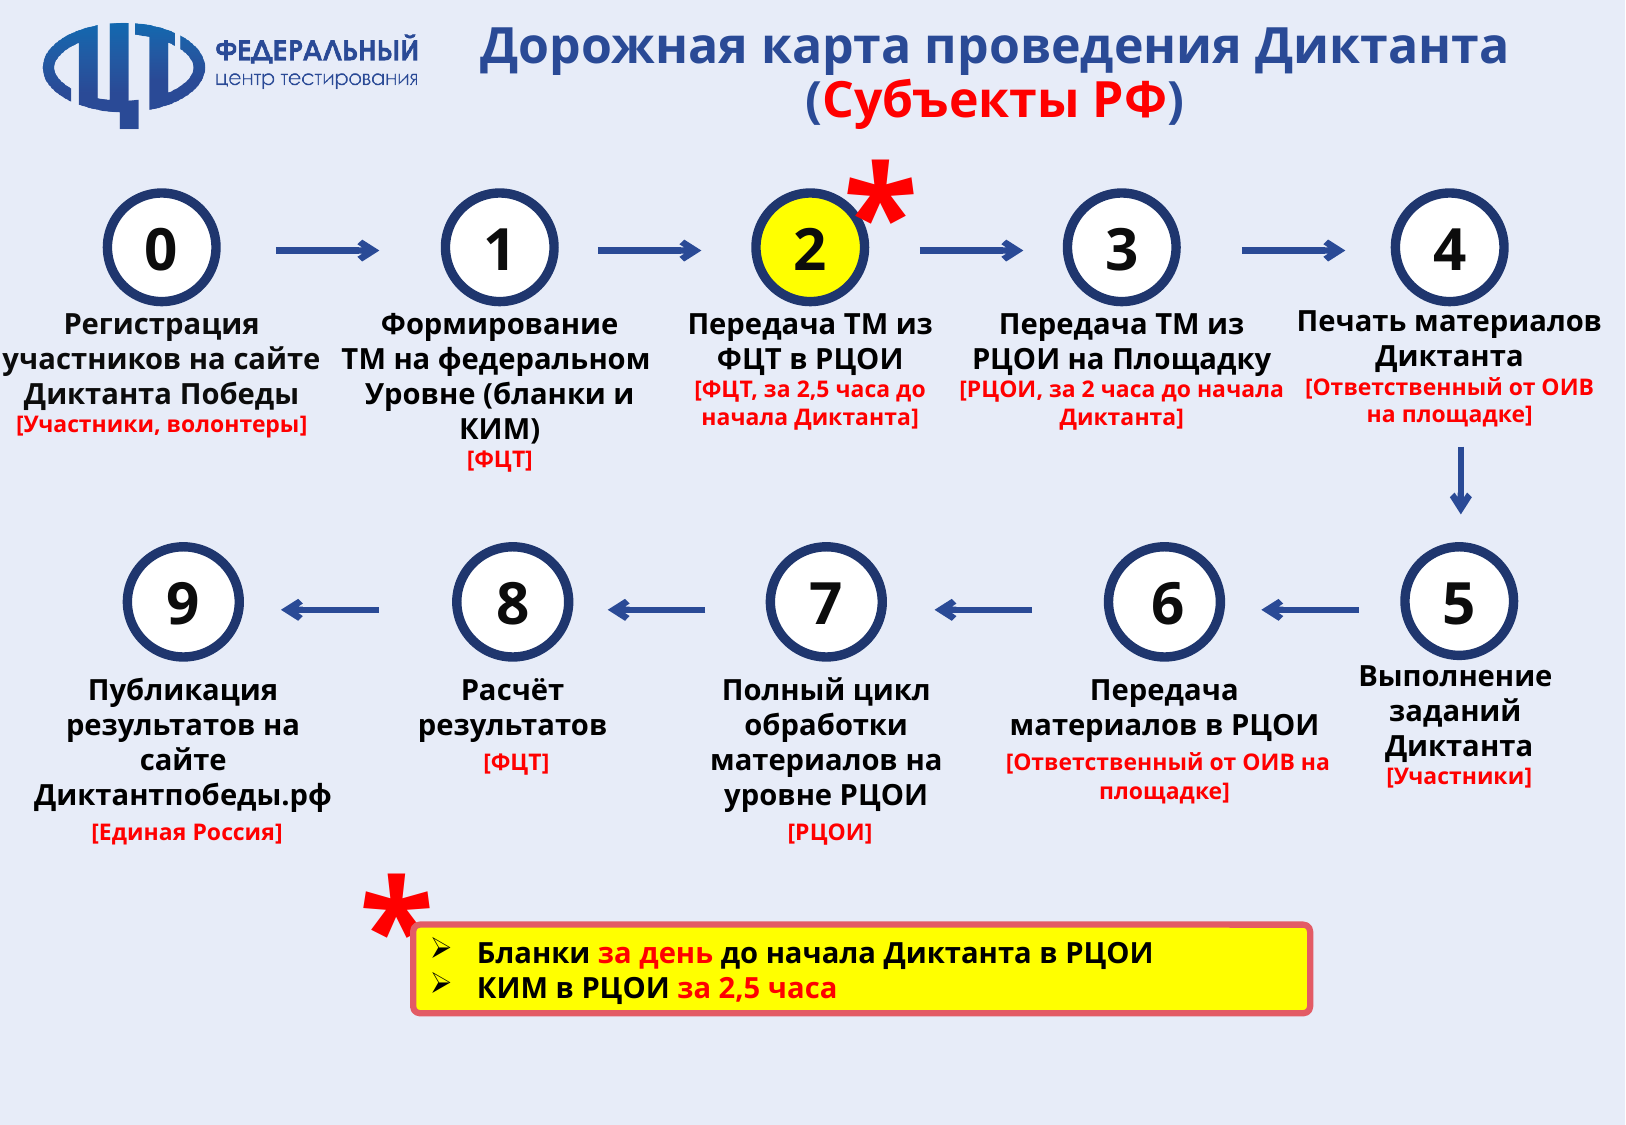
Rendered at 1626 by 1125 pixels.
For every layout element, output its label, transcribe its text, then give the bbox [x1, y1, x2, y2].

text_box Регистрация участников на сайте Диктанта Победы [Участники, волонтеры] [0, 297, 318, 445]
text_box * [828, 119, 933, 193]
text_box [361, 546, 664, 786]
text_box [656, 193, 964, 440]
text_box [664, 546, 988, 857]
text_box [939, 193, 1304, 445]
text_box Бланки за день до начала Диктанта в РЦОИ КИМ в РЦОИ за 2,5 часа [413, 924, 1311, 1014]
text_box 1 [444, 191, 556, 297]
text_box 0 [106, 191, 218, 297]
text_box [1279, 192, 1620, 437]
text_box * [344, 833, 449, 1014]
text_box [988, 546, 1351, 814]
text_box Формирование ТМ на федеральном Уровне (бланки и КИМ) [ФЦТ] [318, 297, 681, 480]
text_box Дорожная карта проведения Диктанта (Субъекты РФ) [433, 29, 1558, 119]
picture [19, 1, 441, 153]
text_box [5, 546, 361, 857]
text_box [1340, 546, 1578, 801]
